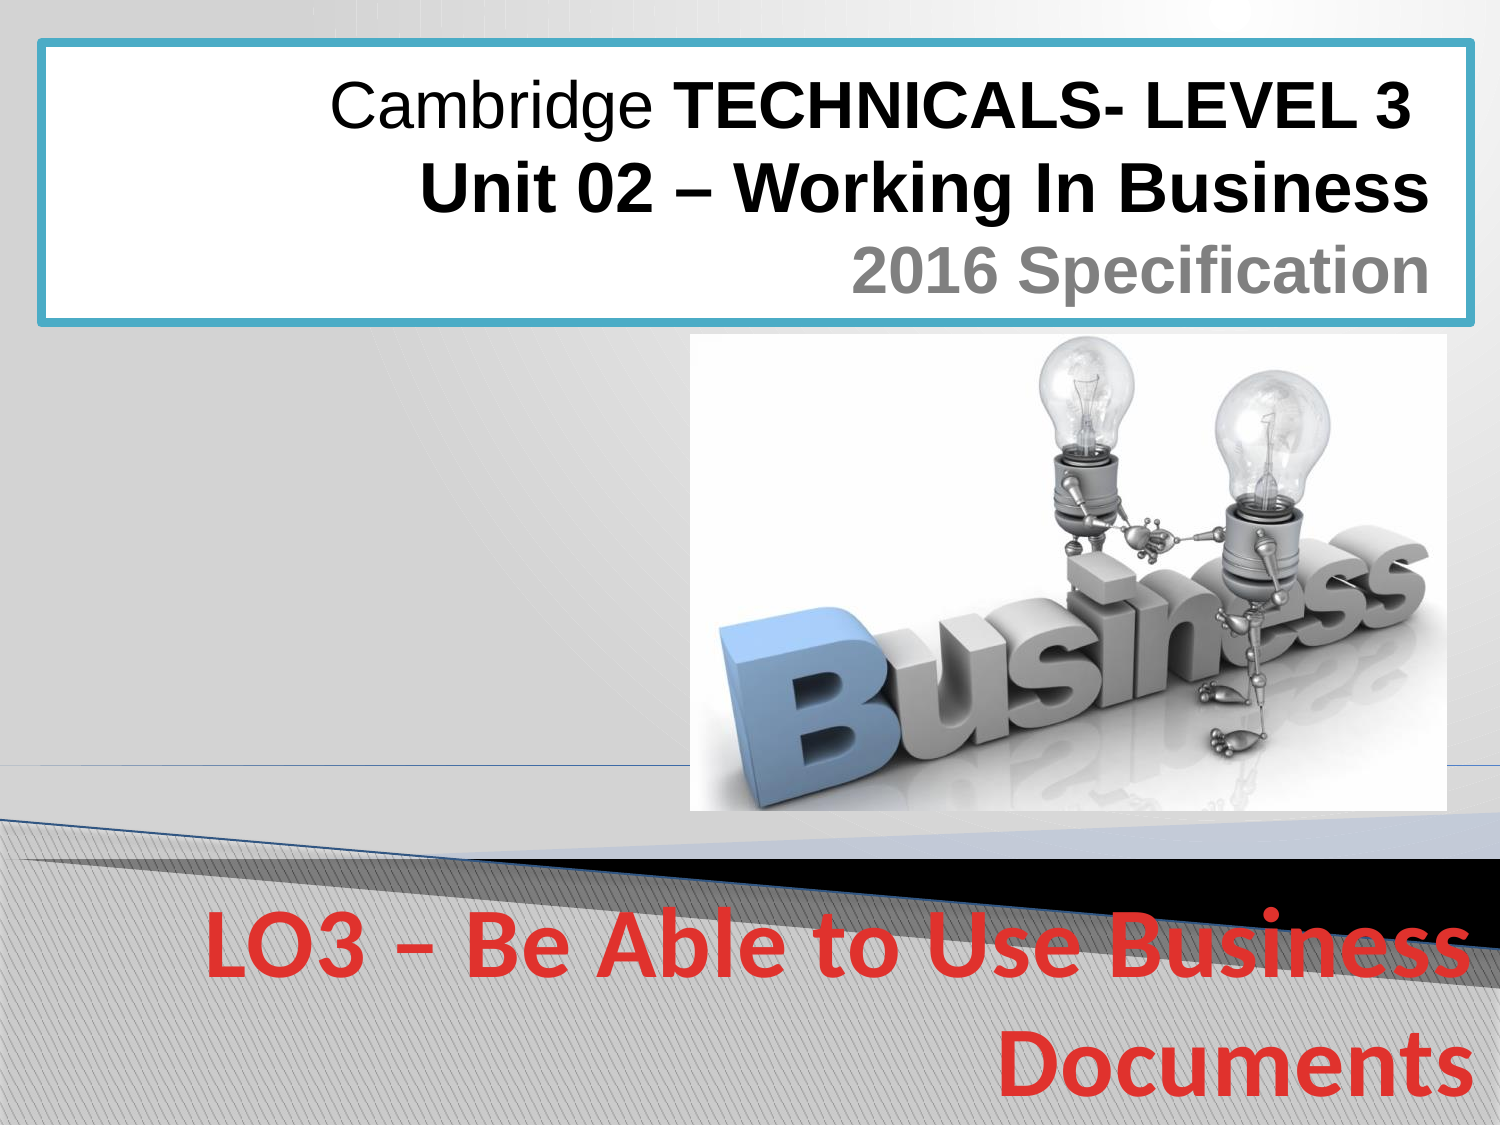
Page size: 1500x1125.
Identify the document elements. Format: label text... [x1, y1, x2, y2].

text_box Cambridge TECHNICALS- LEVEL 3 Unit 02 – Working In Business 2016 Specification [53, 54, 1447, 315]
picture [690, 334, 1448, 811]
subtitle LO3 – Be Able to Use Business Documents [53, 869, 1495, 997]
text_box [37, 38, 1475, 327]
picture [5, 859, 545, 869]
picture [1495, 951, 1500, 989]
